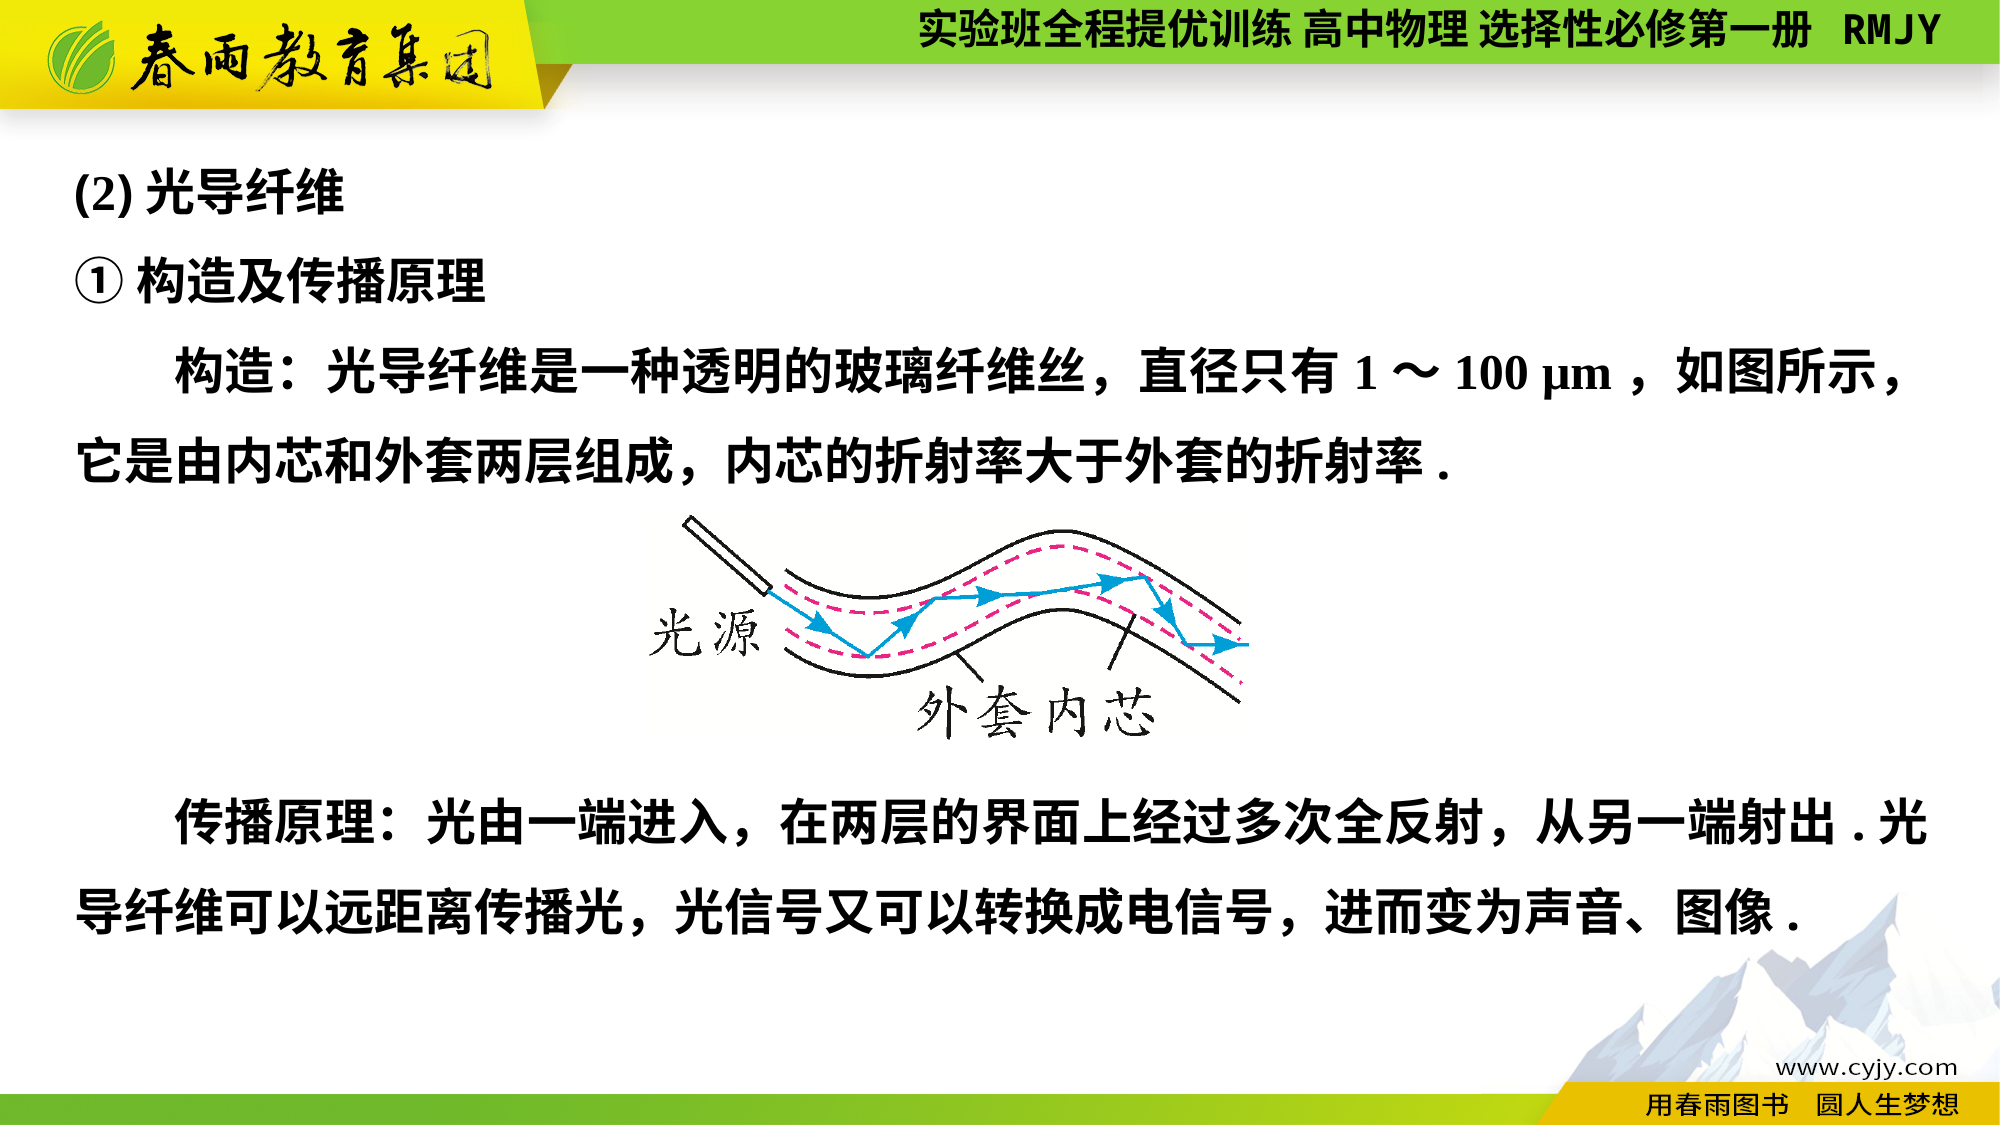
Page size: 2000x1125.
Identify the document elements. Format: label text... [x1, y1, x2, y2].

list (2)光导纤维 ①构造及传播原理 构造：光导纤维是一种透明的玻璃纤维丝，直径只有1～100 μm，如图所示，它是由内芯和外套两层组成，内芯的折射率大于外套的折射率. 传播原理：光由一端进入，在两层的界面上经过多次全反射，从另一端射出.光导纤维可以远距离传播光，光信号又可以转换成电信号，进而变为声音、图像. [59, 122, 1944, 956]
picture [0, 0, 2000, 1125]
